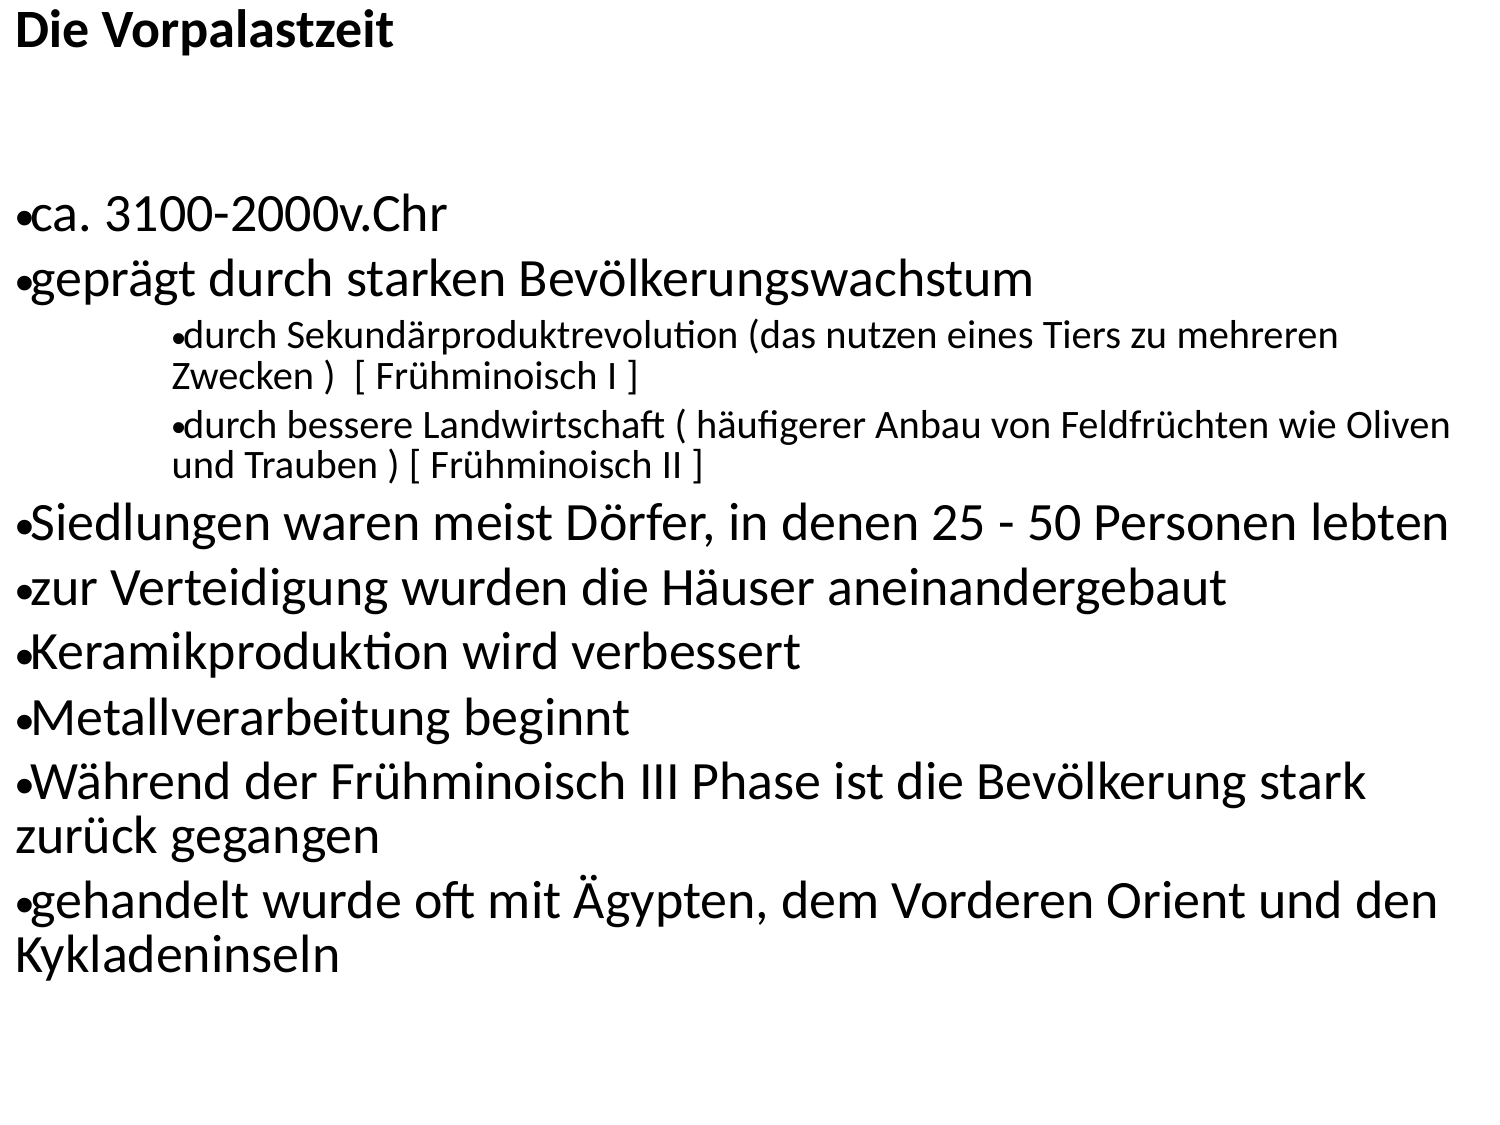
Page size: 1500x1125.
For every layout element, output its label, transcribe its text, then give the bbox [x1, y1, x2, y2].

subtitle Die Vorpalastzeit ca. 3100-2000v.Chr geprägt durch starken Bevölkerungswachstum durch Sekundärproduktrevolution (das nutzen eines Tiers zu mehreren Zwecken ) [ Frühminoisch I ] durch bessere Landwirtschaft ( häufigerer Anbau von Feldfrüchten wie Oliven und Trauben ) [ Frühminoisch II ] Siedlungen waren meist Dörfer, in denen 25 - 50 Personen lebten zur Verteidigung wurden die Häuser aneinandergebaut Keramikproduktion wird verbessert Metallverarbeitung beginnt Während der Frühminoisch III Phase ist die Bevölkerung stark zurück gegangen gehandelt wurde oft mit Ägypten, dem Vorderen Orient und den Kykladeninseln [0, 0, 1500, 1125]
